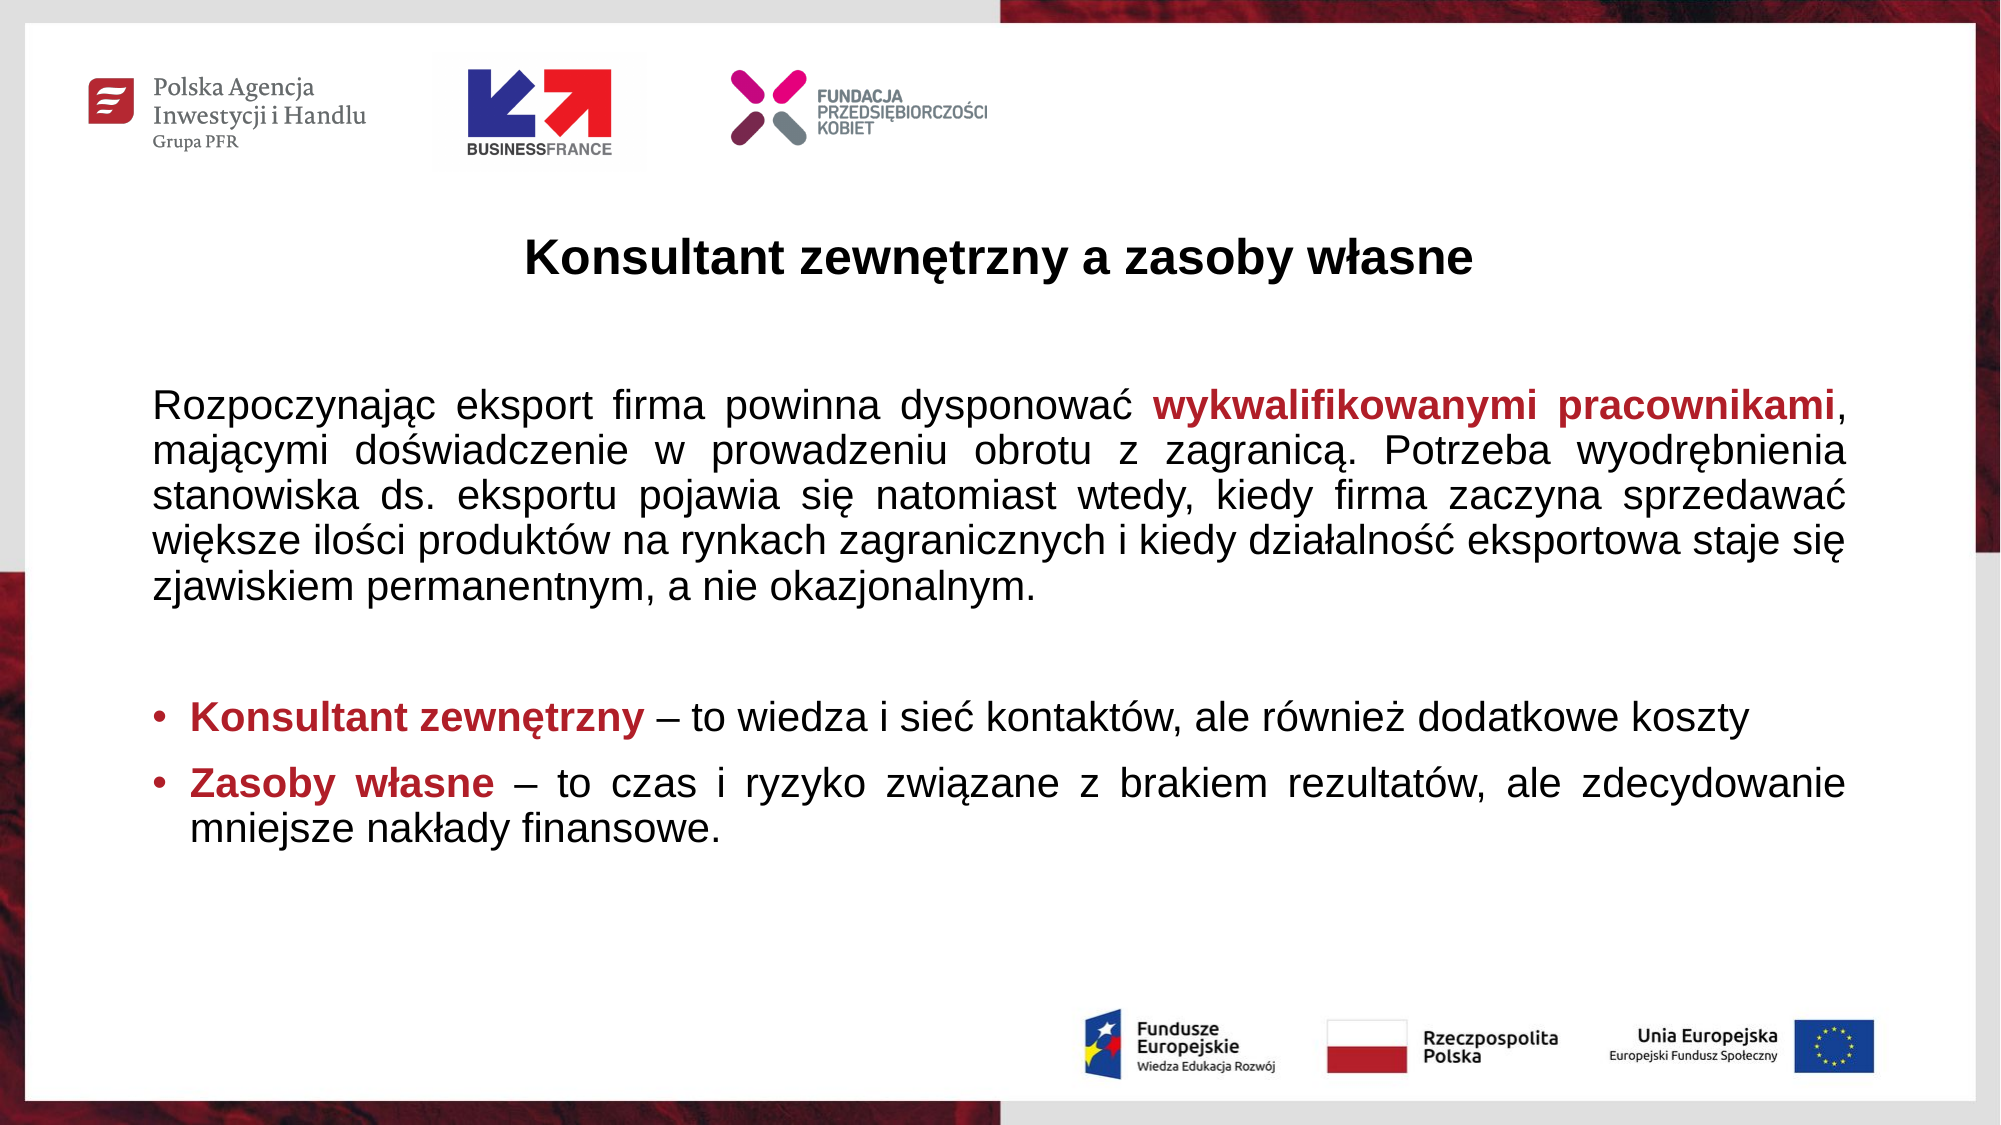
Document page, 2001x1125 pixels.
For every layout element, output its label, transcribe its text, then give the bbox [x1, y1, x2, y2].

title Konsultant zewnętrzny a zasoby własne [174, 192, 1826, 305]
picture [0, 0, 2001, 1125]
list Rozpoczynając eksport firma powinna dysponować wykwalifikowanymi pracownikami, mającymi doświadczenie w prowadzeniu obrotu z zagranicą. Potrzeba wyodrębnienia stanowiska ds. eksportu pojawia się natomiast wtedy, kiedy firma zaczyna sprzedawać większe ilości produktów na rynkach zagranicznych i kiedy działalność eksportowa staje się zjawiskiem permanentnym, a nie okazjonalnym. Konsultant zewnętrzny – to wiedza i sieć kontaktów, ale również dodatkowe koszty Zasoby własne – to czas i ryzyko związane z brakiem rezultatów, ale zdecydowanie mniejsze nakłady finansowe. [137, 305, 1863, 1020]
